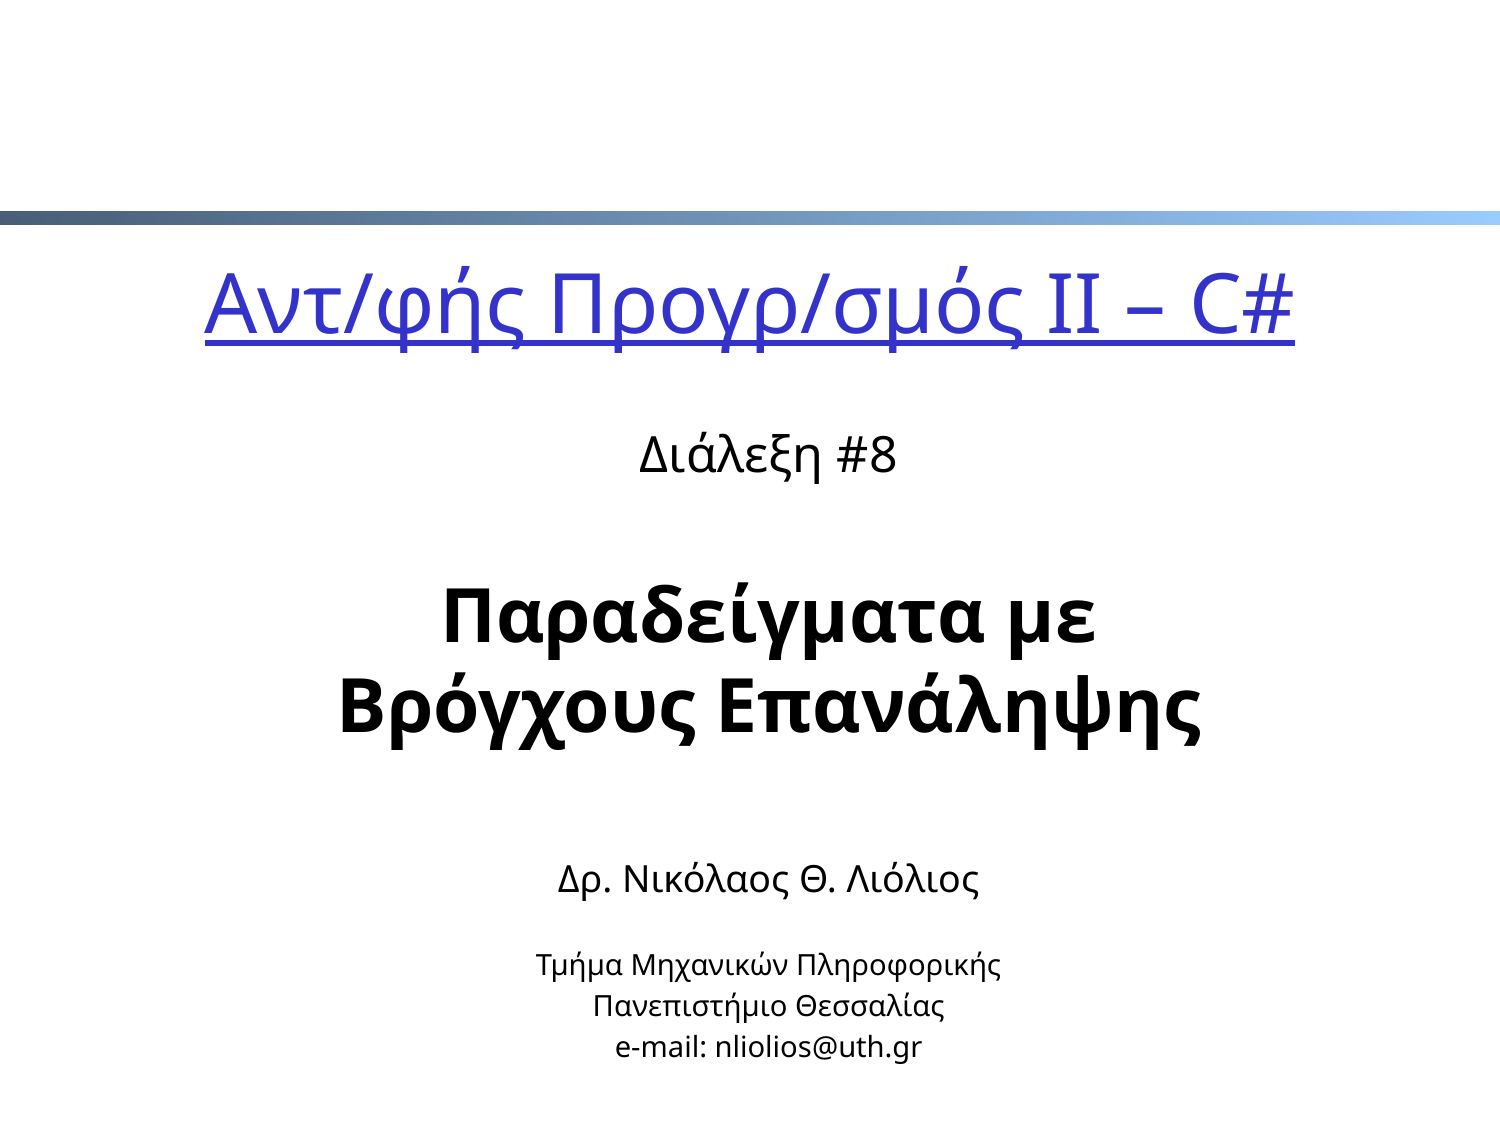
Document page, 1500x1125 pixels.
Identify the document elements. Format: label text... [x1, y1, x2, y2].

title Αντ/φής Προγρ/σμός ΙΙ – C# [112, 237, 1388, 363]
subtitle Διάλεξη #8 Παραδείγματα με Bρόγχους Επανάληψης Δρ. Νικόλαος Θ. Λιόλιος Τμήμα Μηχανικών Πληροφορικής Πανεπιστήμιο Θεσσαλίας e-mail: nliolios@uth.gr [237, 375, 1300, 1113]
